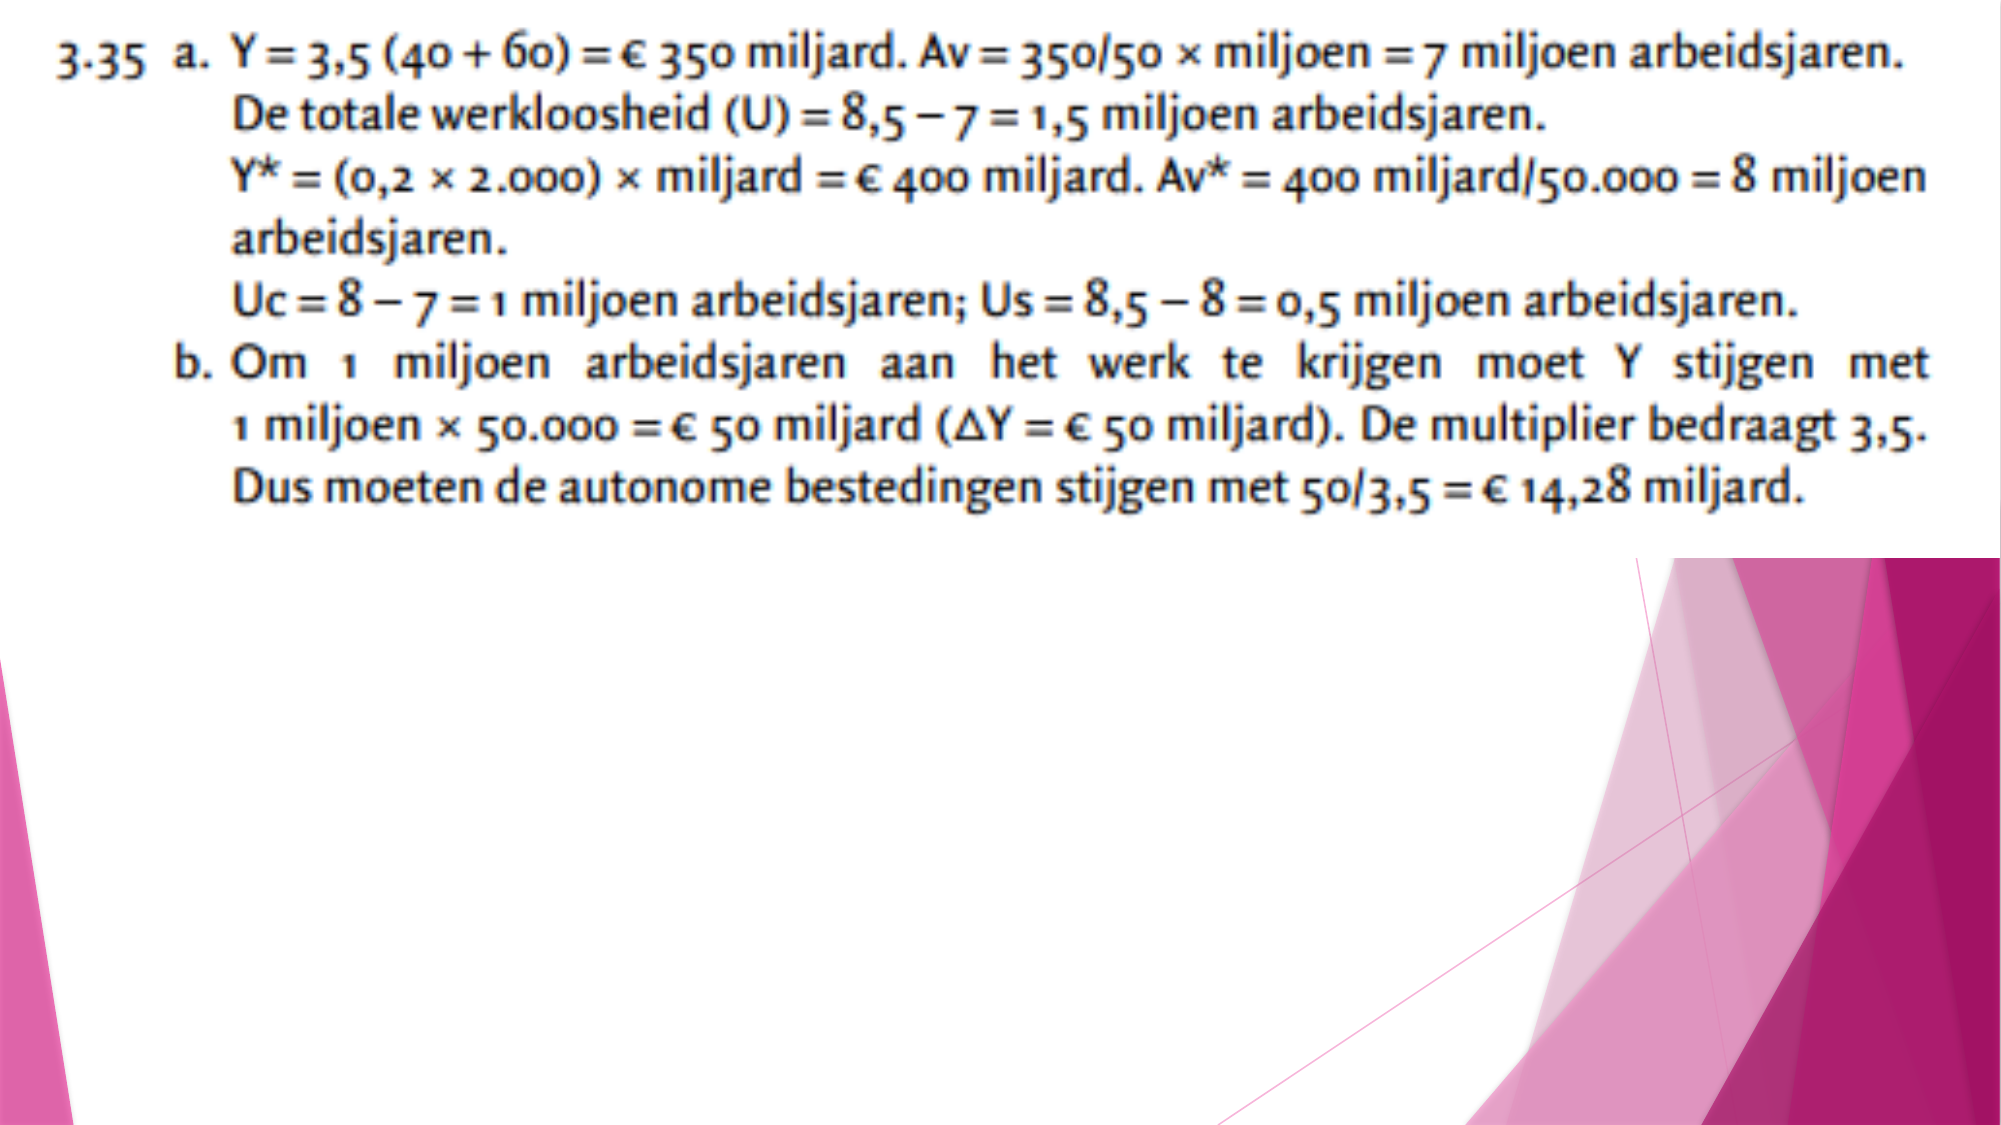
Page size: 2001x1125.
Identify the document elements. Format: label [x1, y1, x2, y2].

picture [0, 0, 2000, 559]
